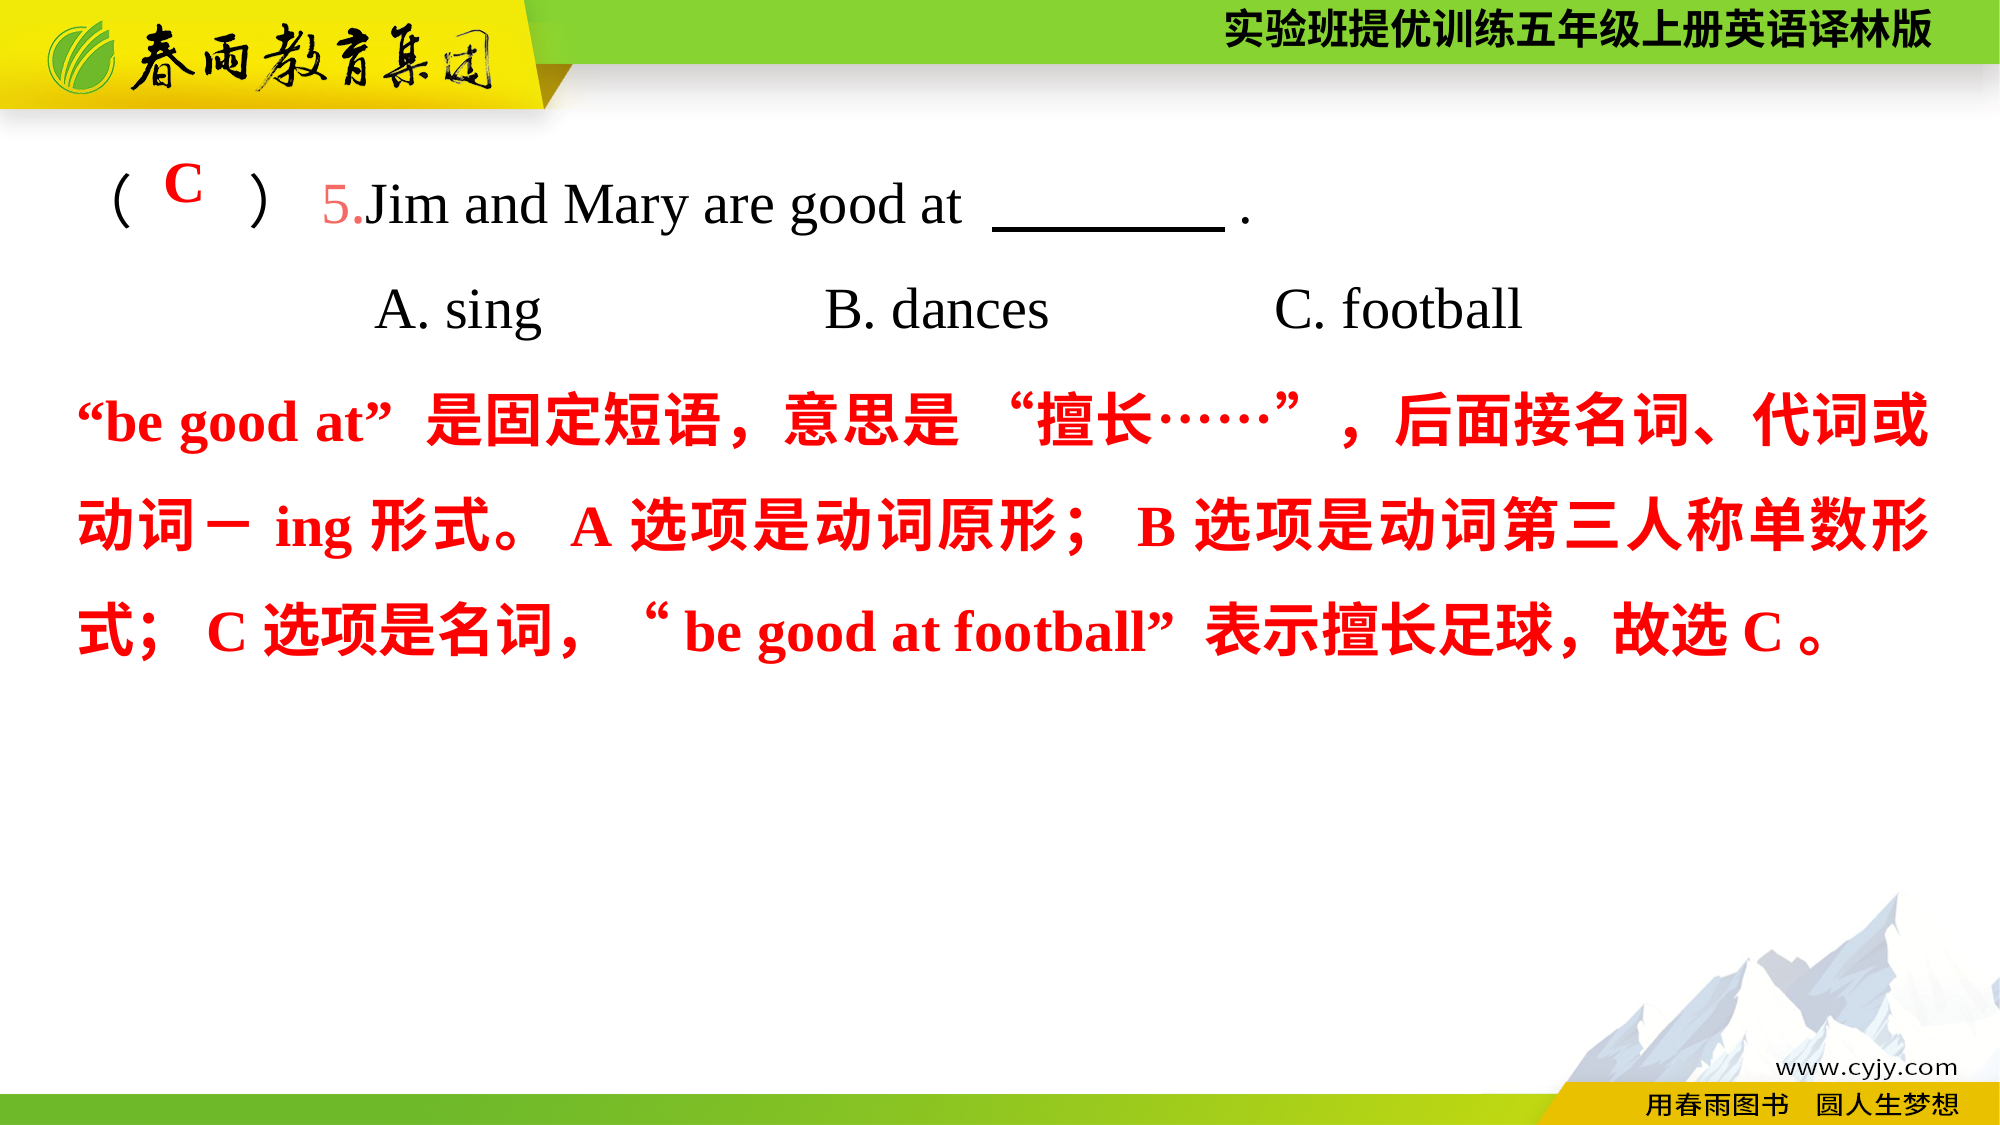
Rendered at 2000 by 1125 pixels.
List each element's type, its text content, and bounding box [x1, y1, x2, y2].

list （ ）5.Jim and Mary are good at . A. sing B. dances C. football [59, 122, 1944, 350]
text_box “be good at” 是固定短语，意思是 “擅长……”，后面接名词、代词或动词－ing形式。A选项是动词原形；B选项是动词第三人称单数形式；C选项是名词，“be good at football” 表示擅长足球，故选C。 [61, 340, 1946, 671]
text_box C [148, 137, 221, 222]
picture [0, 0, 2000, 1125]
